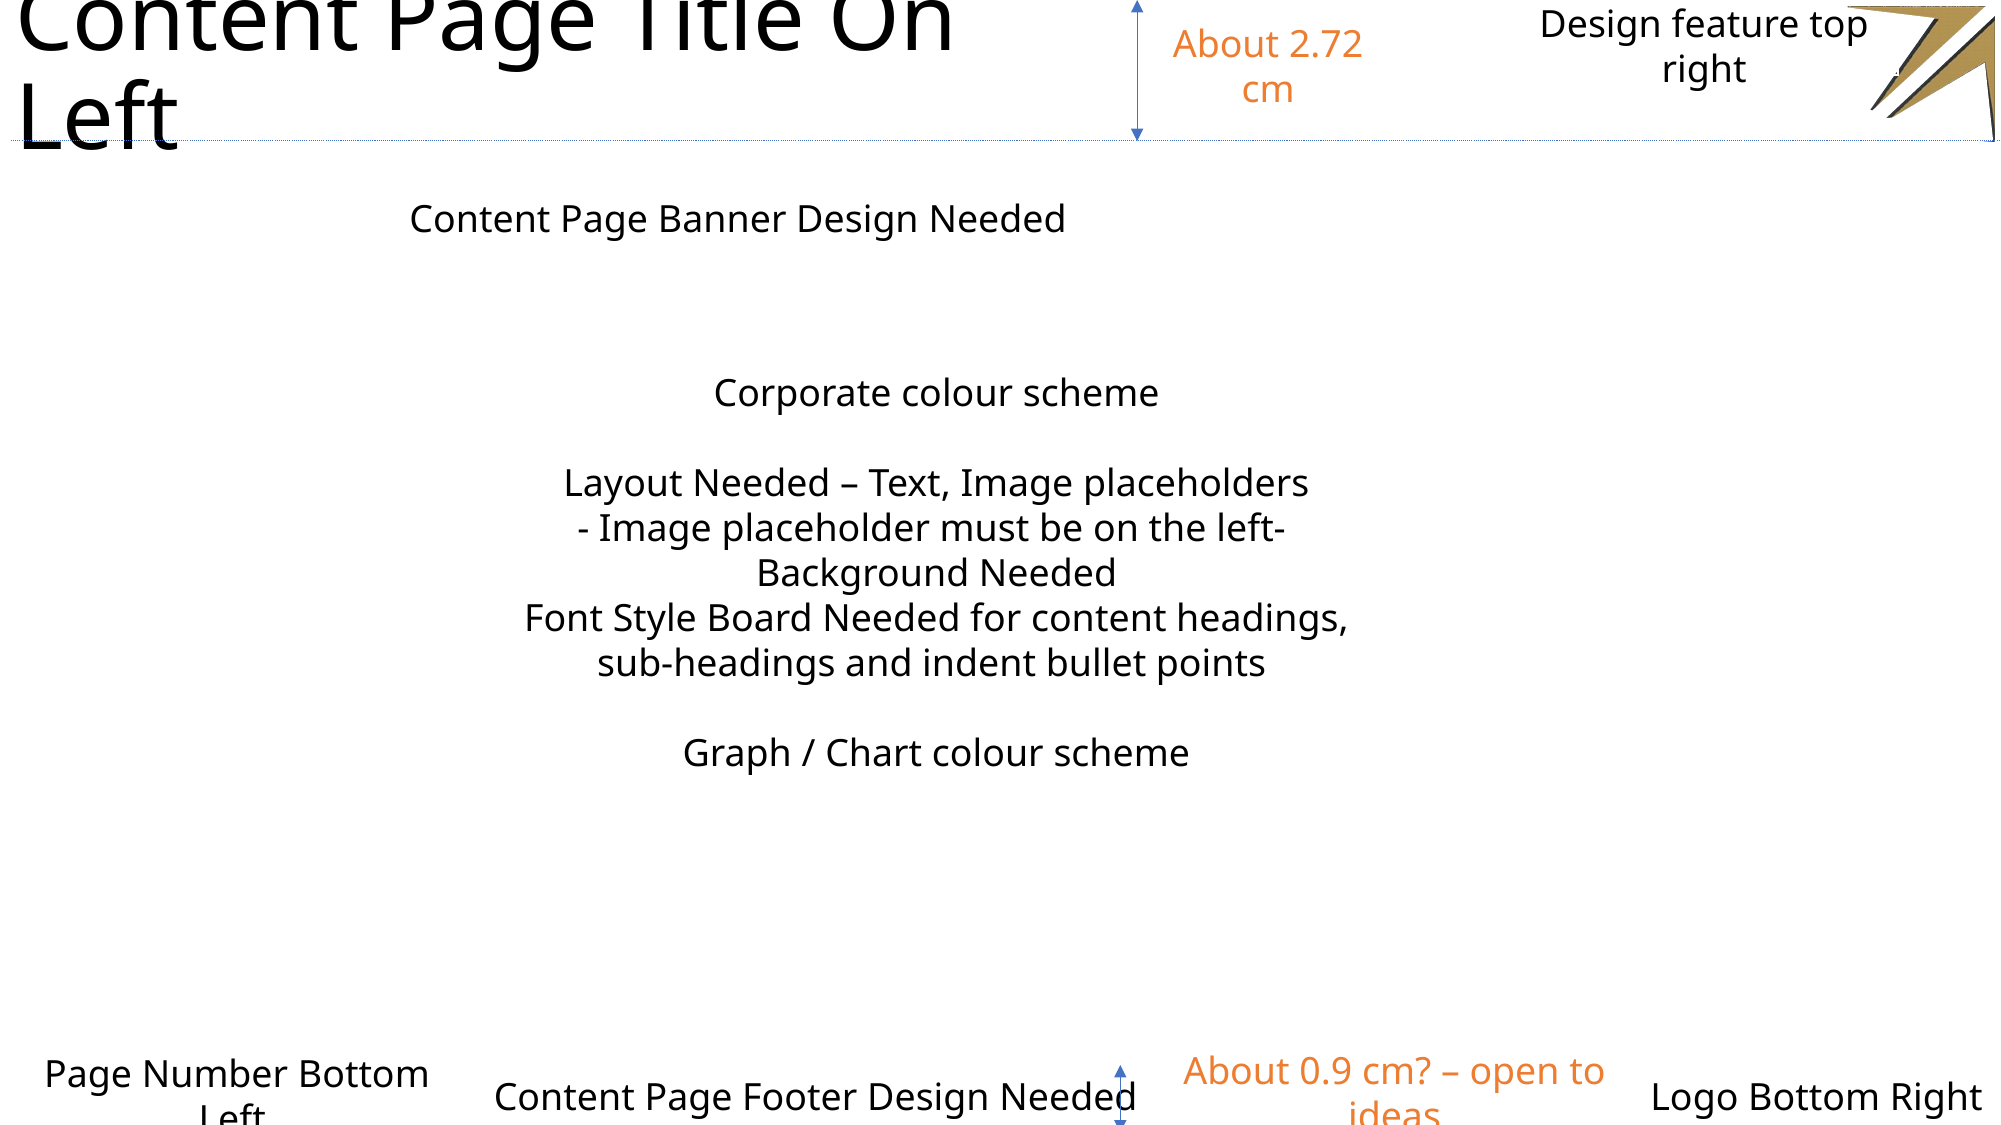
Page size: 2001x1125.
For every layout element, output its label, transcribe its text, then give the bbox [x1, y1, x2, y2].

text_box About 0.9 cm? – open to ideas [1143, 1061, 1646, 1122]
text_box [1840, 141, 2000, 151]
text_box Content Page Footer Design Needed [441, 1064, 1190, 1125]
text_box Page Number Bottom Left [0, 1064, 441, 1125]
text_box Design feature top right [1510, 14, 1840, 76]
text_box Corporate colour scheme Layout Needed – Text, Image placeholders - Image placeholder must be on the left- Background Needed Font Style Board Needed for content headings, sub-headings and indent bullet points Graph / Chart colour scheme [473, 314, 1400, 828]
text_box Logo Bottom Right [1632, 1064, 2000, 1125]
title Content Page Title On Left [0, 0, 1032, 141]
text_box Content Page Banner Design Needed [392, 186, 1084, 248]
text_box About 2.72 cm [1138, 34, 1400, 95]
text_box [1840, 0, 2000, 140]
